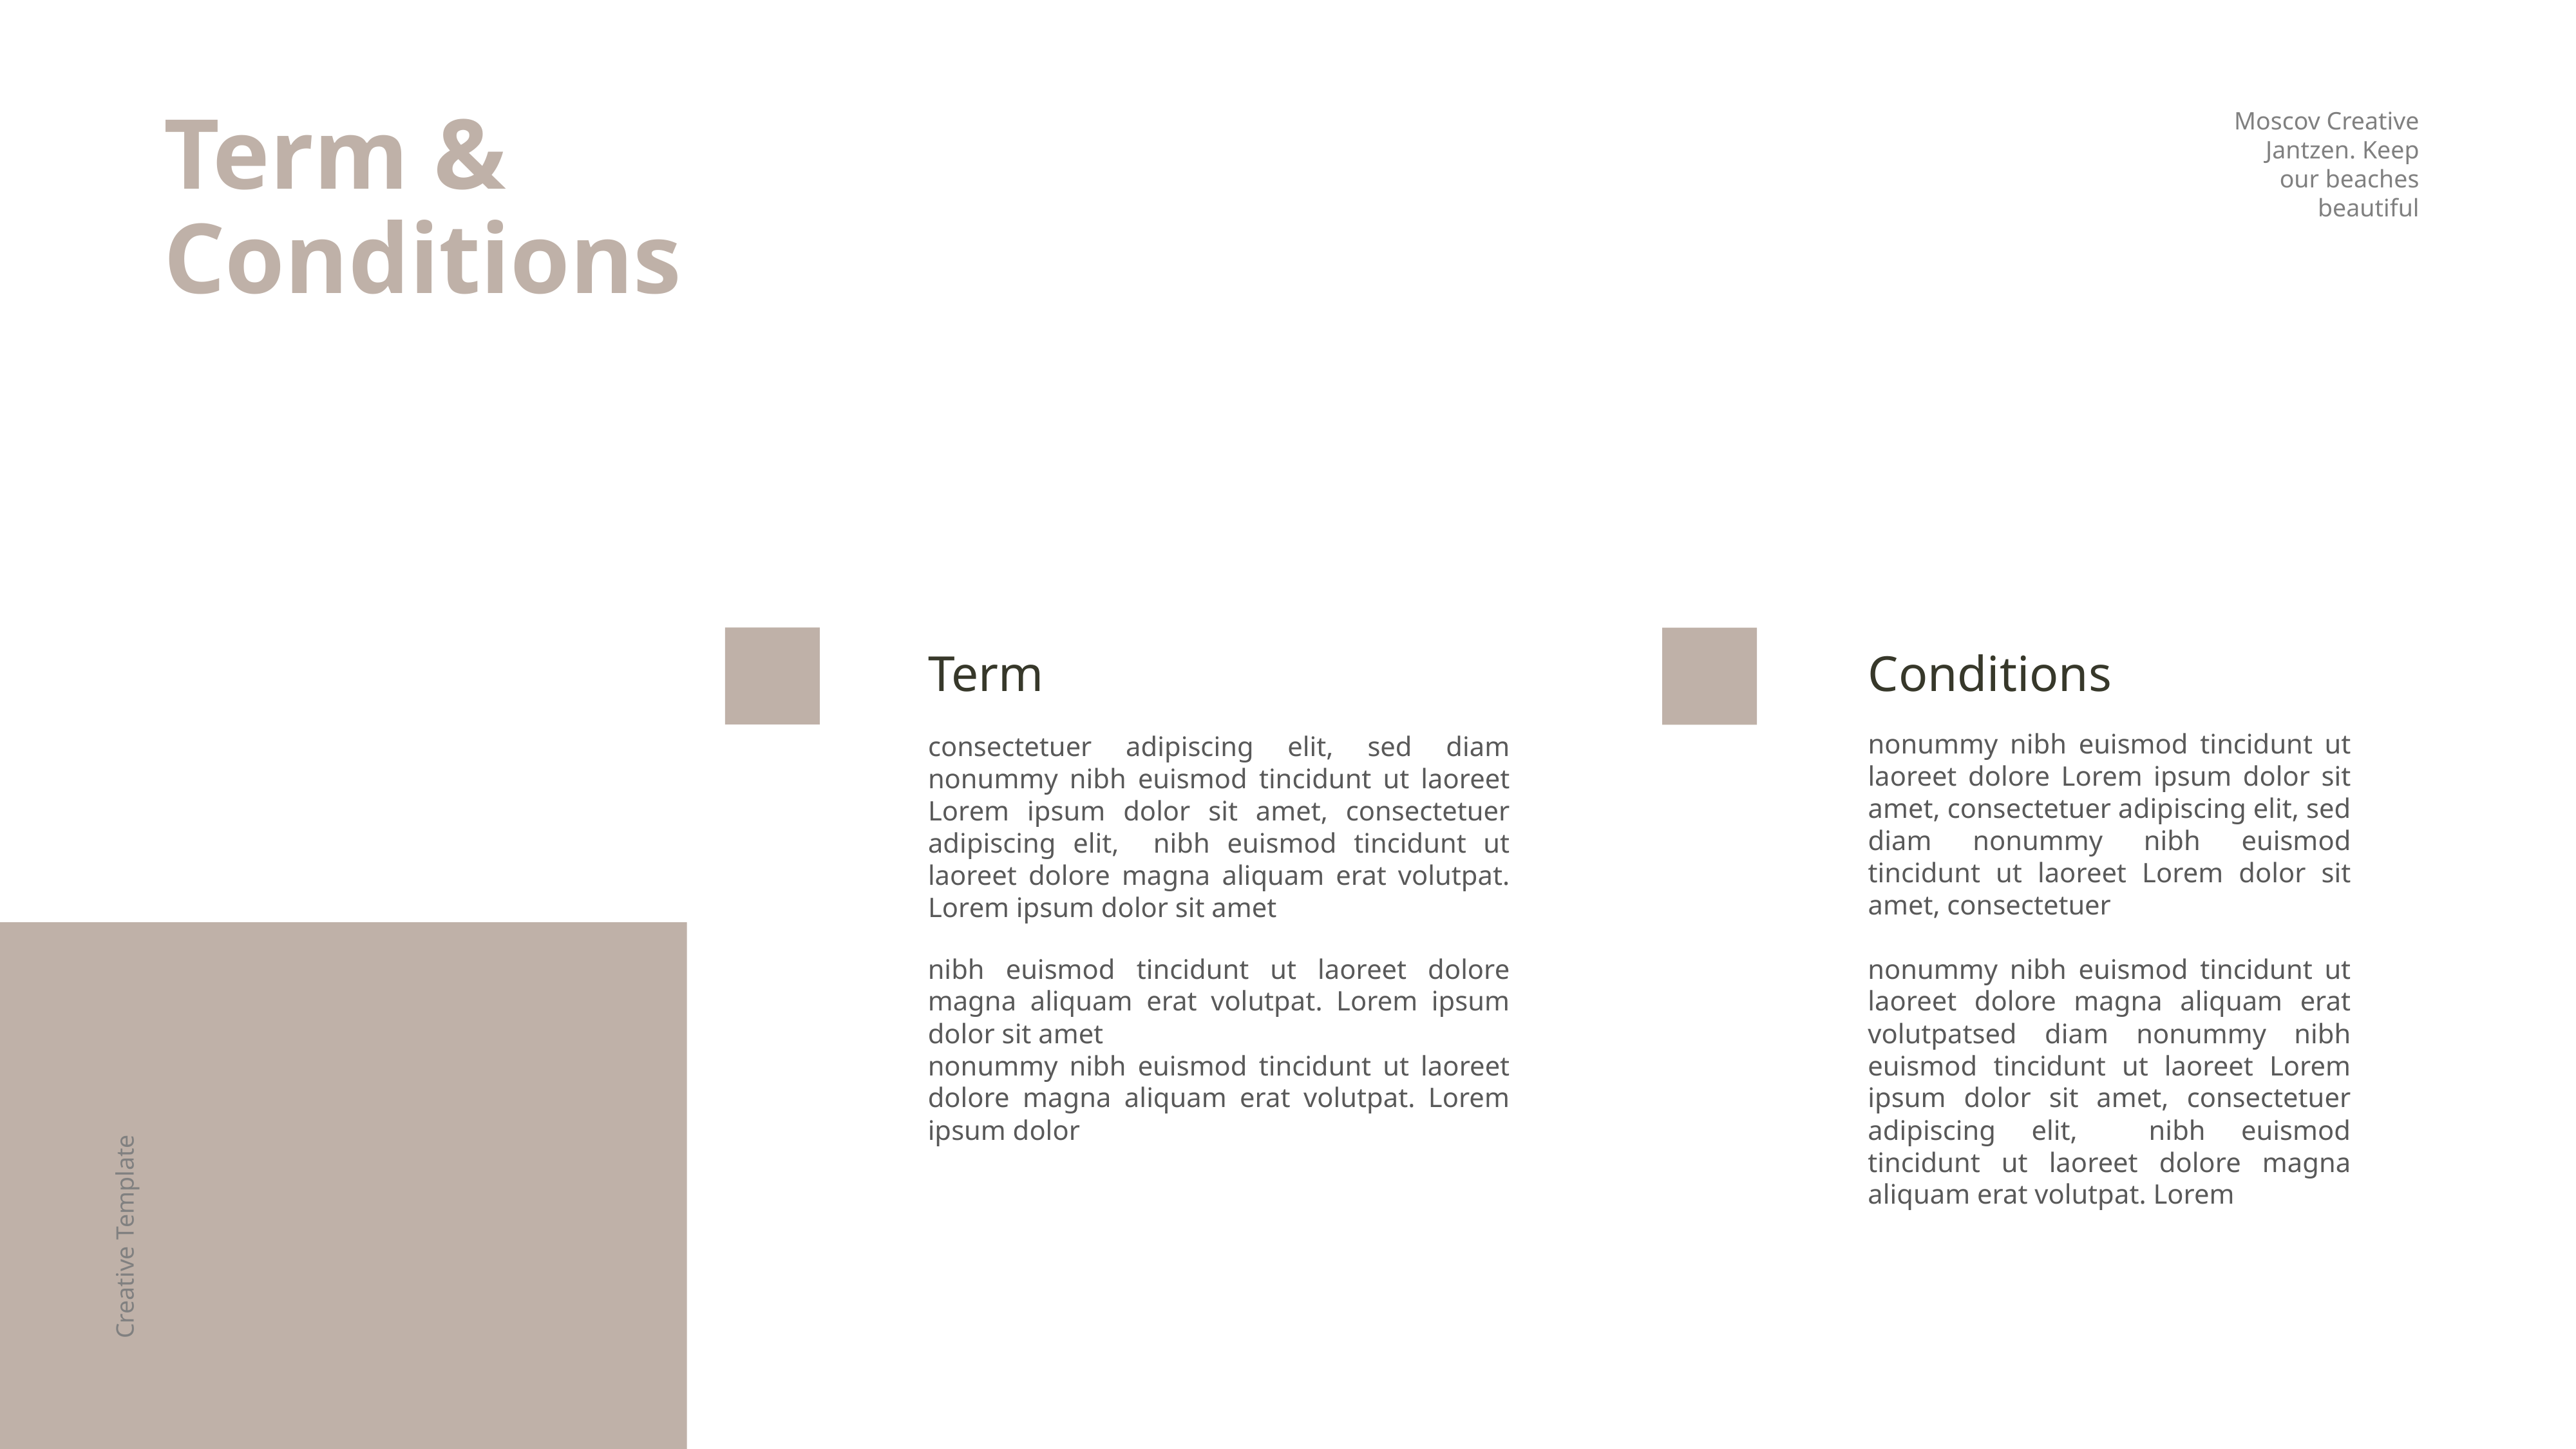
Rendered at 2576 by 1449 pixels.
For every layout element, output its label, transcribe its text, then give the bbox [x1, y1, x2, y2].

text_box [0, 922, 688, 1449]
text_box nonummy nibh euismod tincidunt ut laoreet dolore magna aliquam erat volutpatsed diam nonummy nibh euismod tincidunt ut laoreet Lorem ipsum dolor sit amet, consectetuer adipiscing elit, nibh euismod tincidunt ut laoreet dolore magna aliquam erat volutpat. Lorem [1858, 947, 2361, 1256]
text_box nonummy nibh euismod tincidunt ut laoreet dolore Lorem ipsum dolor sit amet, consectetuer adipiscing elit, sed diam nonummy nibh euismod tincidunt ut laoreet Lorem dolor sit amet, consectetuer [1858, 722, 2361, 938]
text_box Creative Template [104, 1051, 147, 1349]
text_box Conditions [1858, 645, 2178, 712]
text_box nibh euismod tincidunt ut laoreet dolore magna aliquam erat volutpat. Lorem ipsum dolor sit amet nonummy nibh euismod tincidunt ut laoreet dolore magna aliquam erat volutpat. Lorem ipsum dolor [918, 947, 1520, 1144]
text_box [1662, 627, 1757, 725]
text_box Term [918, 645, 1216, 712]
text_box Moscov Creative Jantzen. Keep our beaches beautiful [2223, 100, 2429, 222]
text_box consectetuer adipiscing elit, sed diam nonummy nibh euismod tincidunt ut laoreet Lorem ipsum dolor sit amet, consectetuer adipiscing elit, nibh euismod tincidunt ut laoreet dolore magna aliquam erat volutpat. Lorem ipsum dolor sit amet [918, 724, 1520, 938]
text_box [724, 627, 820, 725]
text_box Term & Conditions [154, 100, 725, 413]
